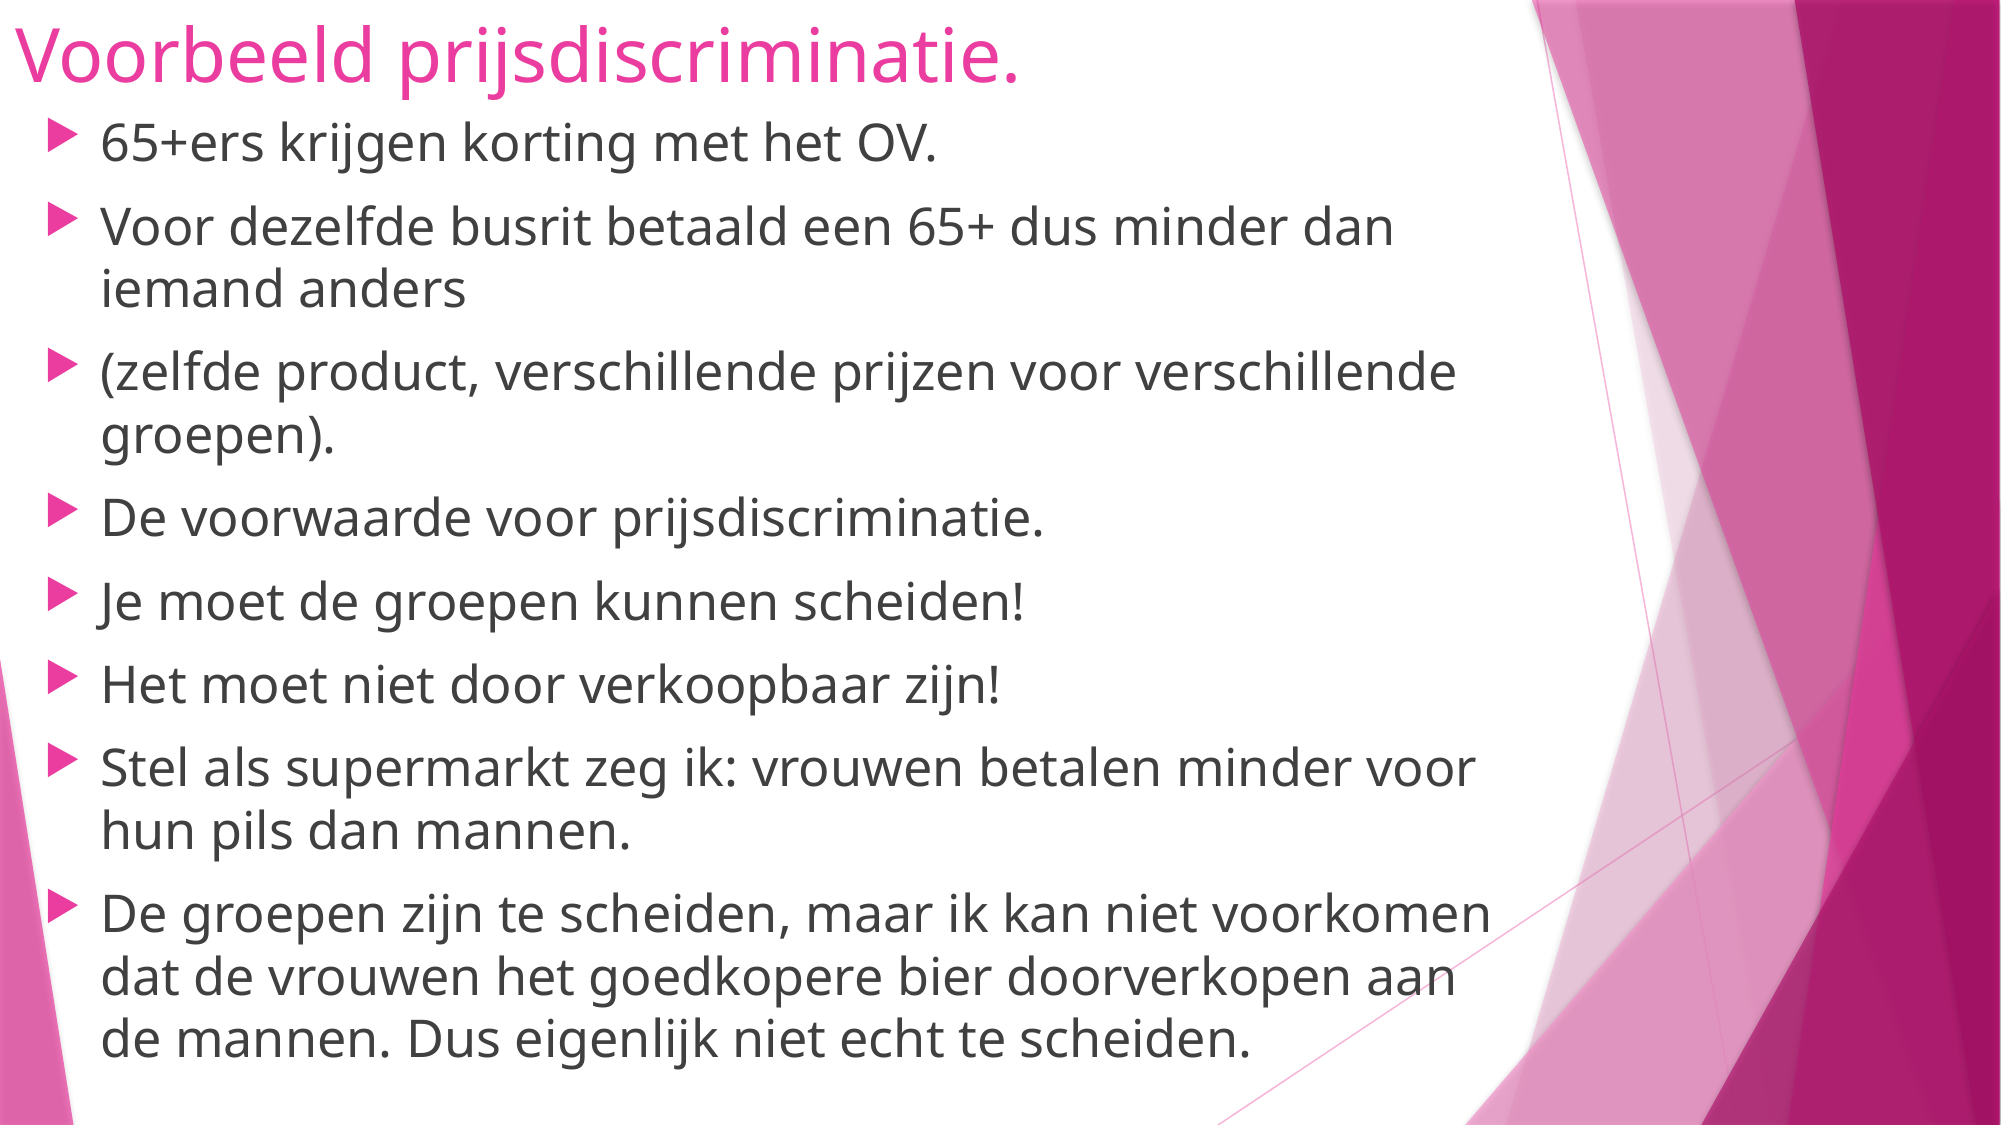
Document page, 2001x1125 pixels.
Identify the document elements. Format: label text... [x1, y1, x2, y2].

title Voorbeeld prijsdiscriminatie. [0, 0, 1522, 317]
list 65+ers krijgen korting met het OV. Voor dezelfde busrit betaald een 65+ dus minder dan iemand anders (zelfde product, verschillende prijzen voor verschillende groepen). De voorwaarde voor prijsdiscriminatie. Je moet de groepen kunnen scheiden! Het moet niet door verkoopbaar zijn! Stel als supermarkt zeg ik: vrouwen betalen minder voor hun pils dan mannen. De groepen zijn te scheiden, maar ik kan niet voorkomen dat de vrouwen het goedkopere bier doorverkopen aan de mannen. Dus eigenlijk niet echt te scheiden. [29, 102, 1522, 992]
